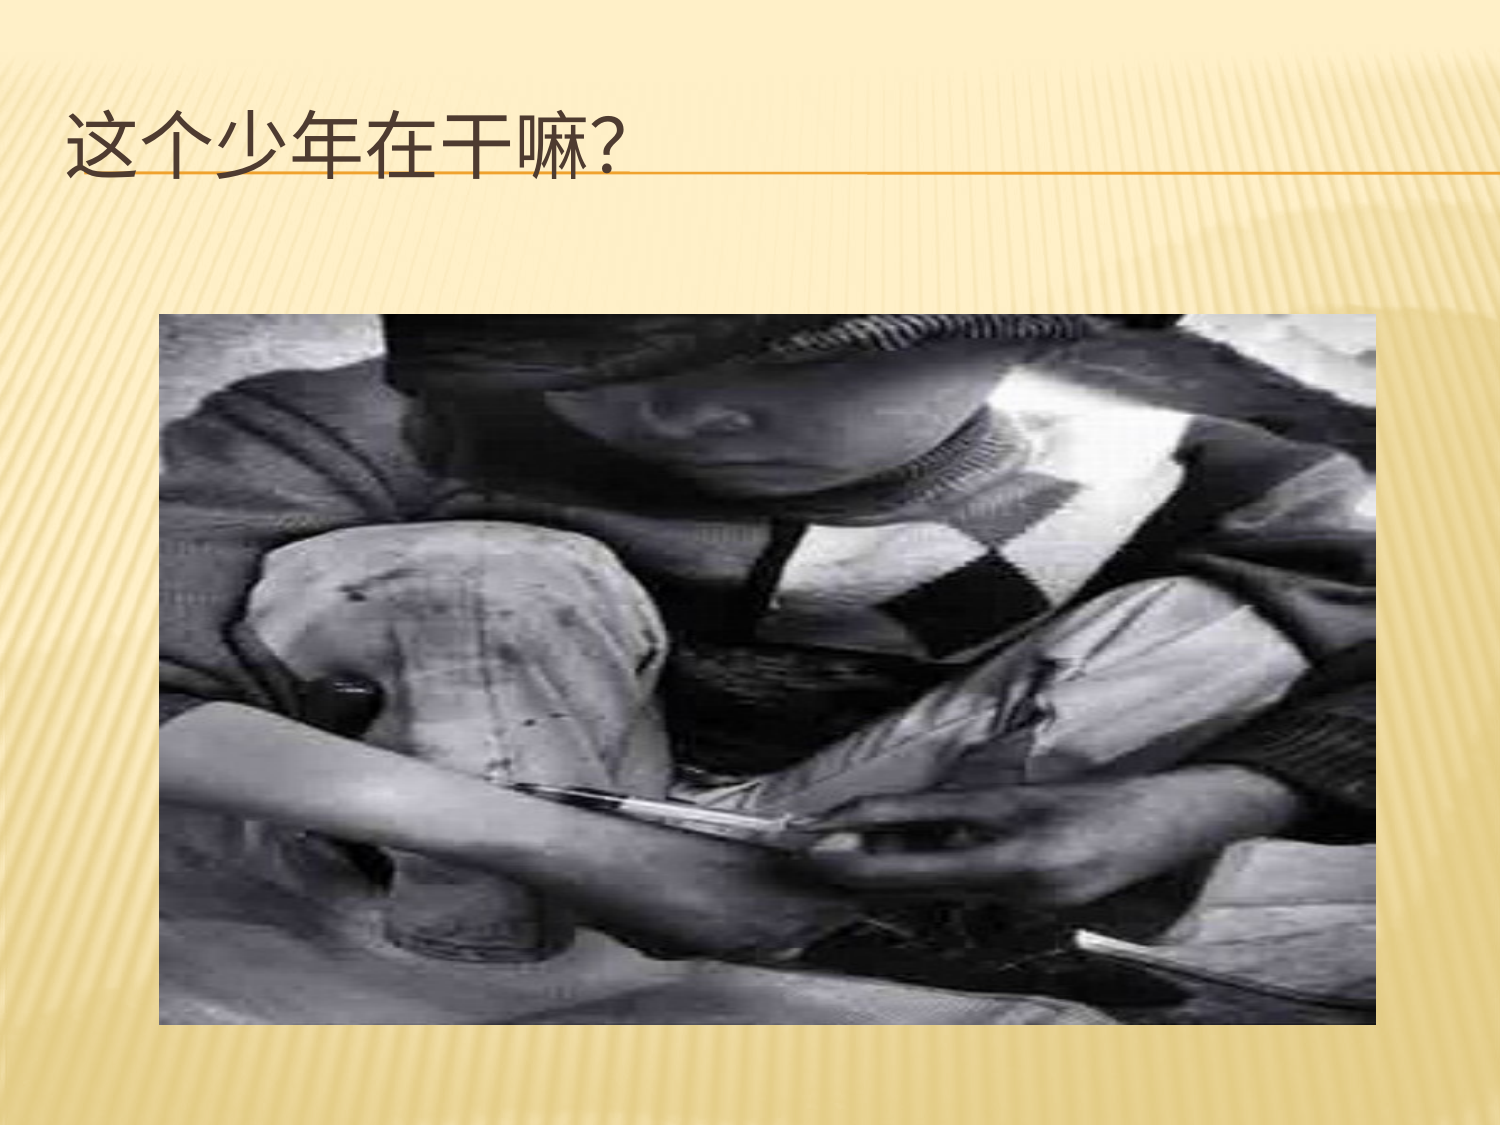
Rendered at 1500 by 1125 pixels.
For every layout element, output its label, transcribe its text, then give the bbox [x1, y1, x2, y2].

picture [159, 313, 1377, 1025]
title 这个少年在干嘛？ [50, 75, 1475, 213]
